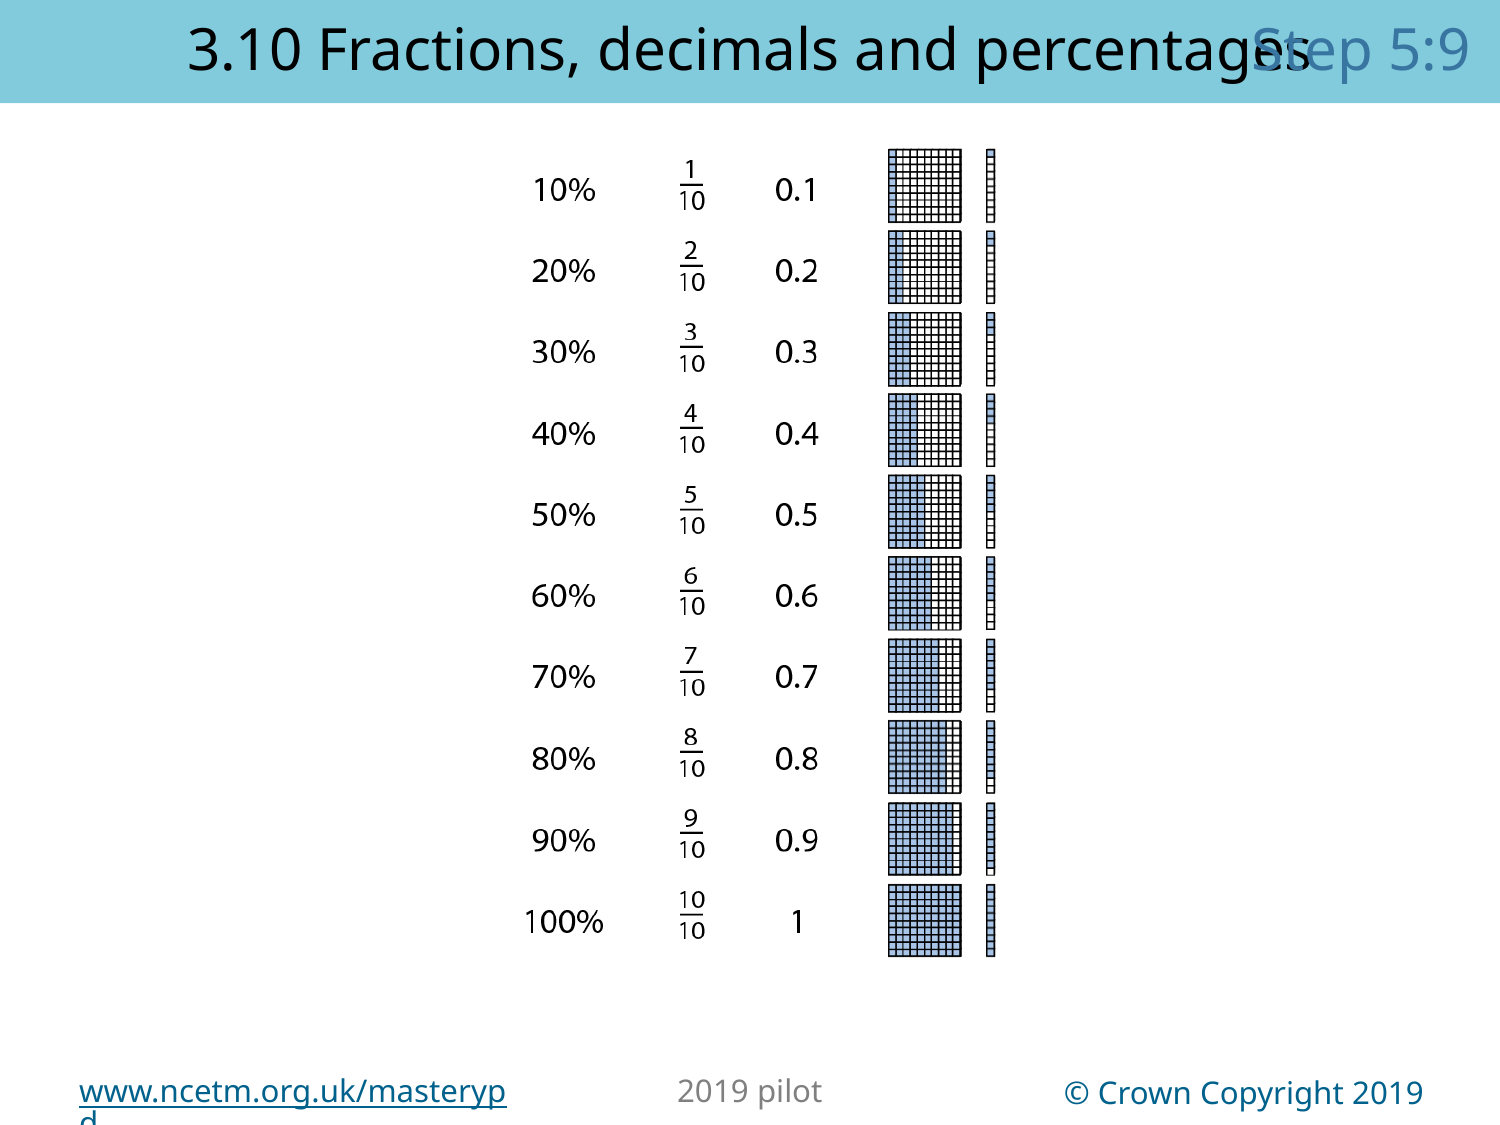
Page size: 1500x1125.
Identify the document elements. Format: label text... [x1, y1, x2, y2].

list Step 5:9 [0, 0, 1500, 104]
picture [358, 148, 1142, 976]
